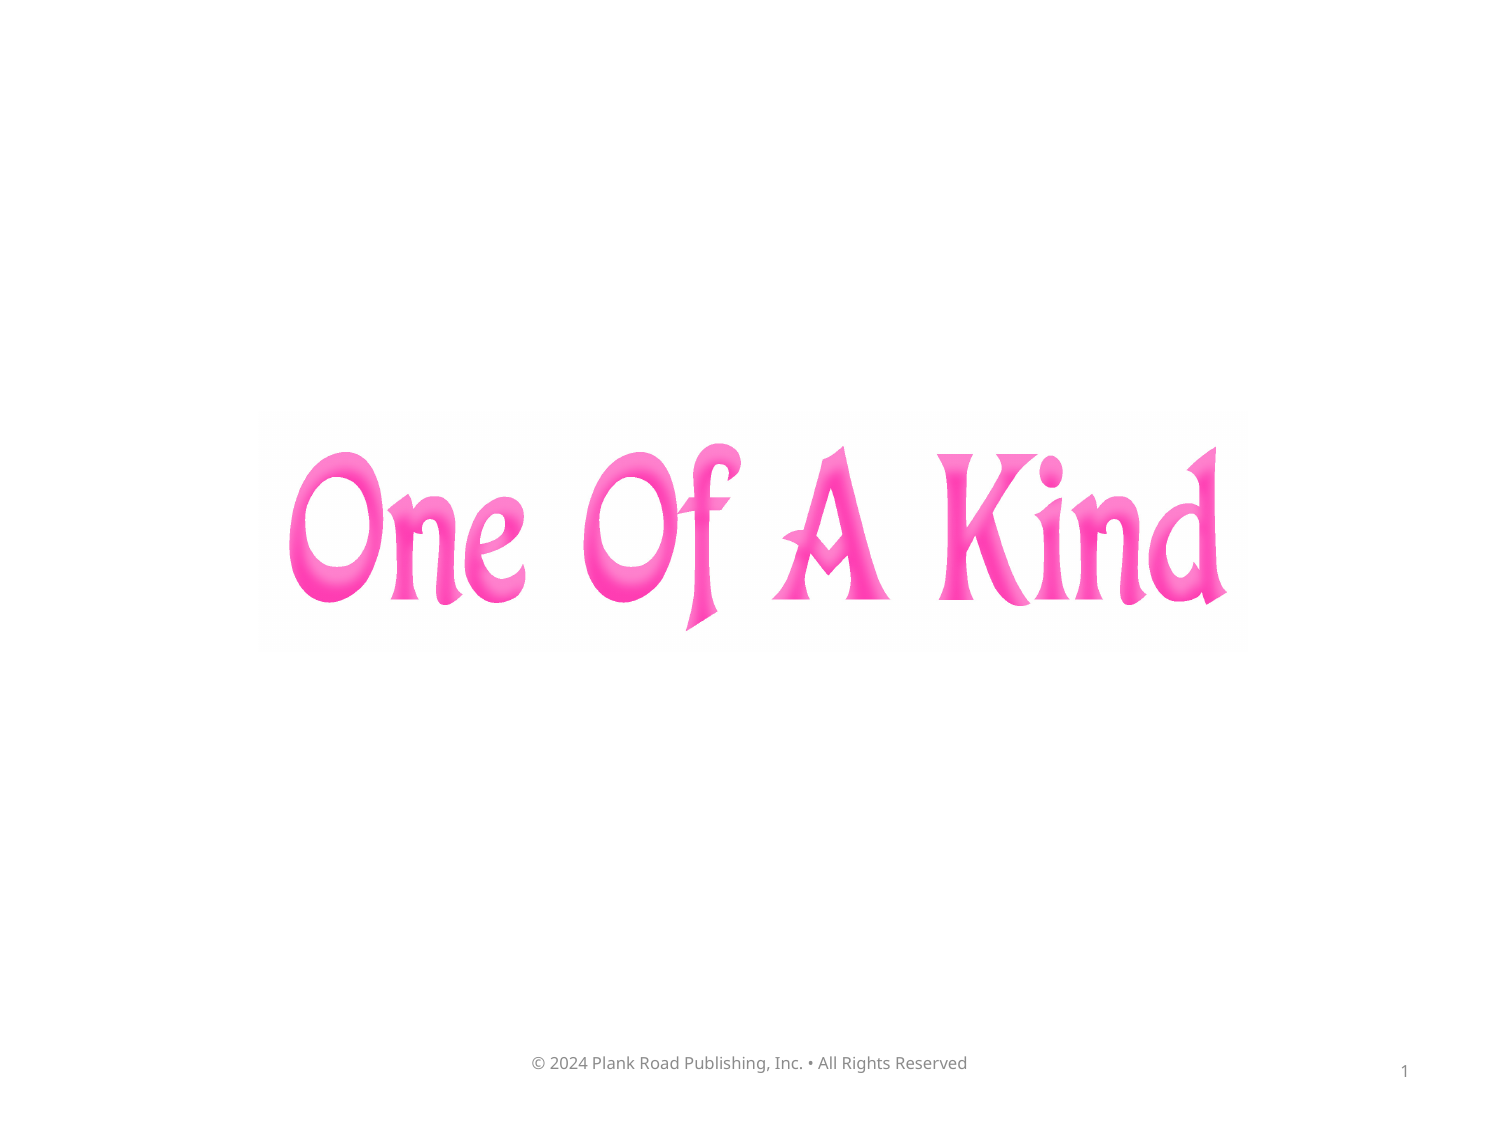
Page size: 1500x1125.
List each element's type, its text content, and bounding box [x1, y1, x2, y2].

slide_number 1 [1074, 1042, 1425, 1103]
picture [258, 411, 1248, 652]
